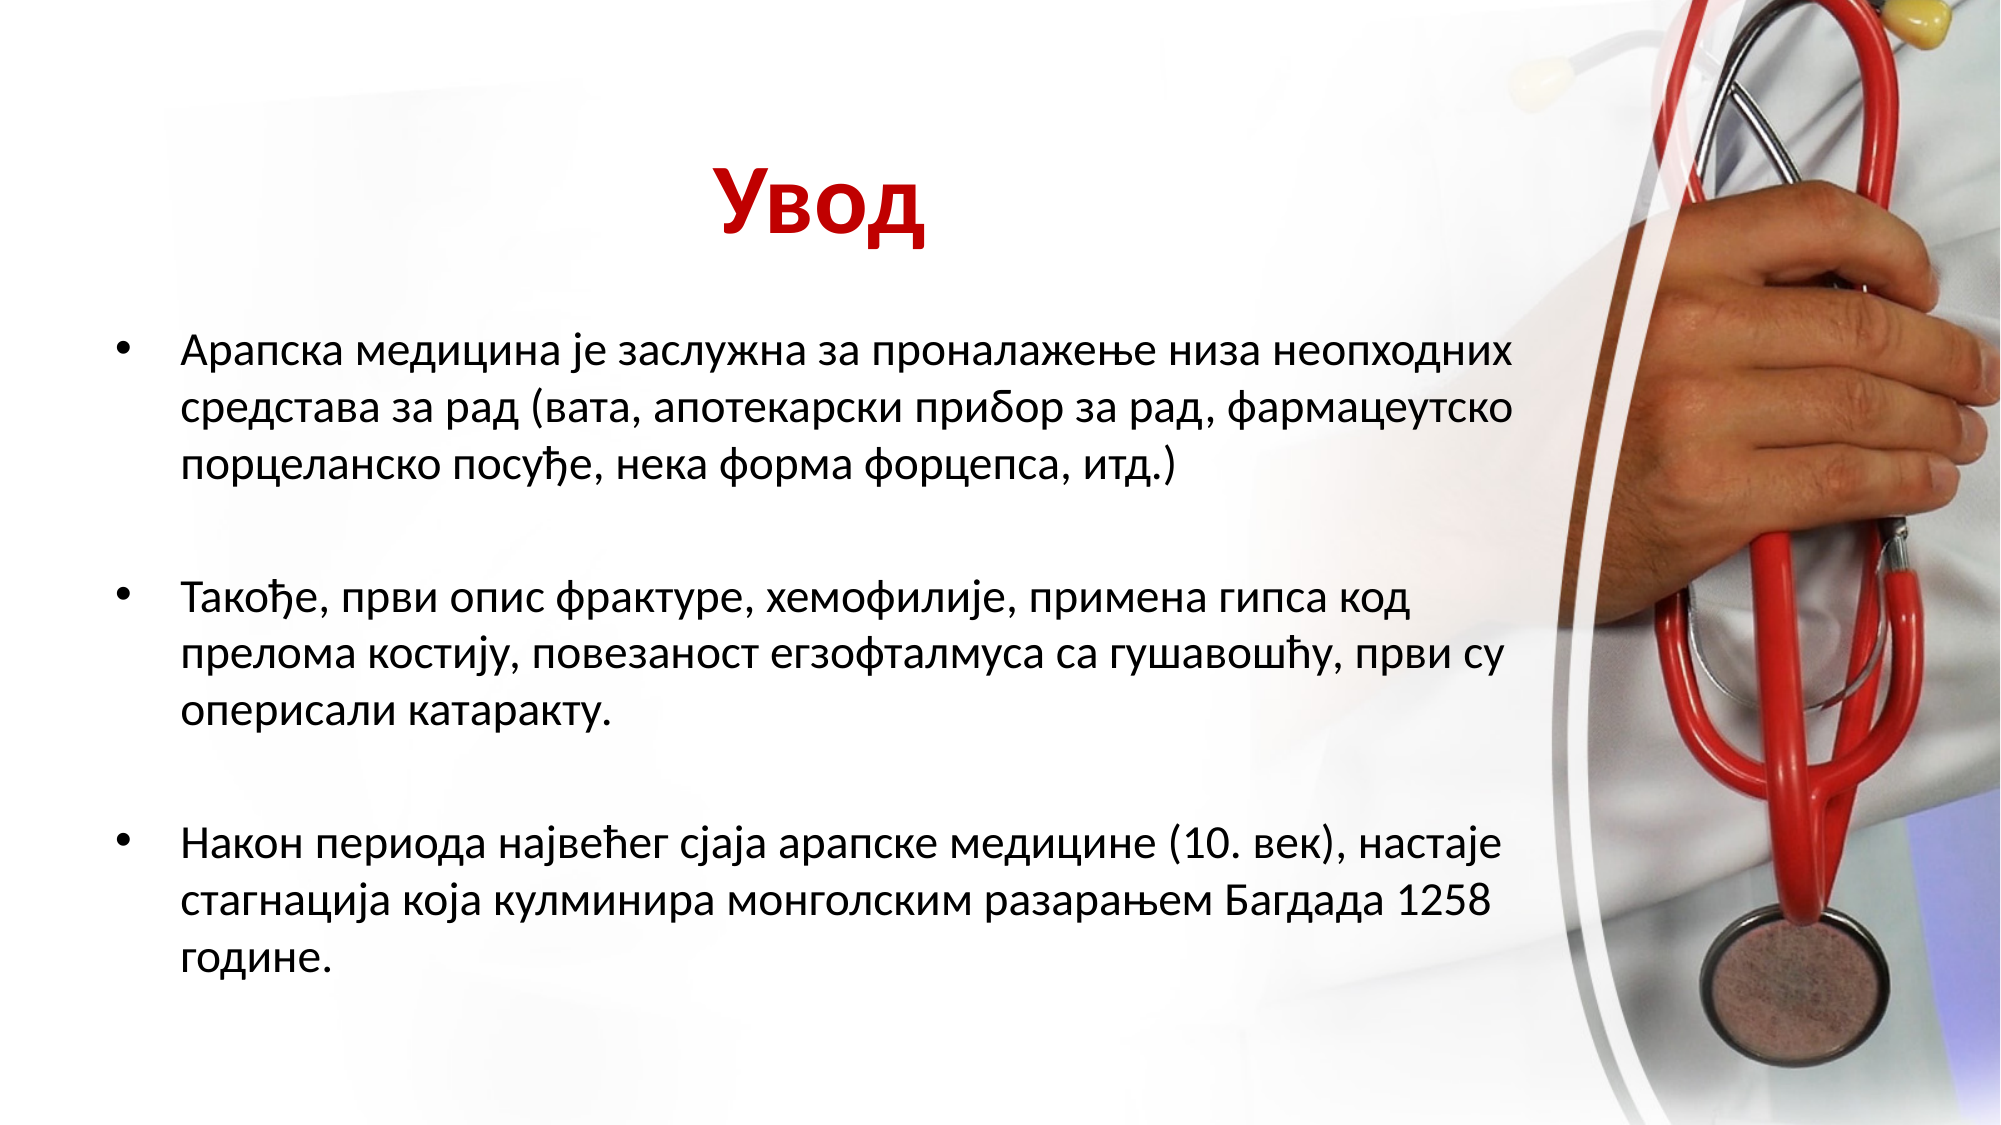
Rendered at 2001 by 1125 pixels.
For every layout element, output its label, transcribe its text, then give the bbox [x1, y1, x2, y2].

list Арапска медицина је заслужна за проналажење низа неопходних средстава за рад (вата, апотекарски прибор за рад, фармацеутско порцеланско посуђе, нека форма форцепса, итд.) Такође, први опис фрактуре, хемофилије, примена гипса код прелома костију, повезаност егзофталмуса са гушавошћу, први су оперисали катаракту. Након периода највећег сјаја арапске медицине (10. век), настаје стагнација која кулминира монголским разарањем Багдада 1258 године. [100, 310, 1537, 1080]
title Увод [99, 110, 1540, 278]
picture [0, 0, 2001, 1125]
